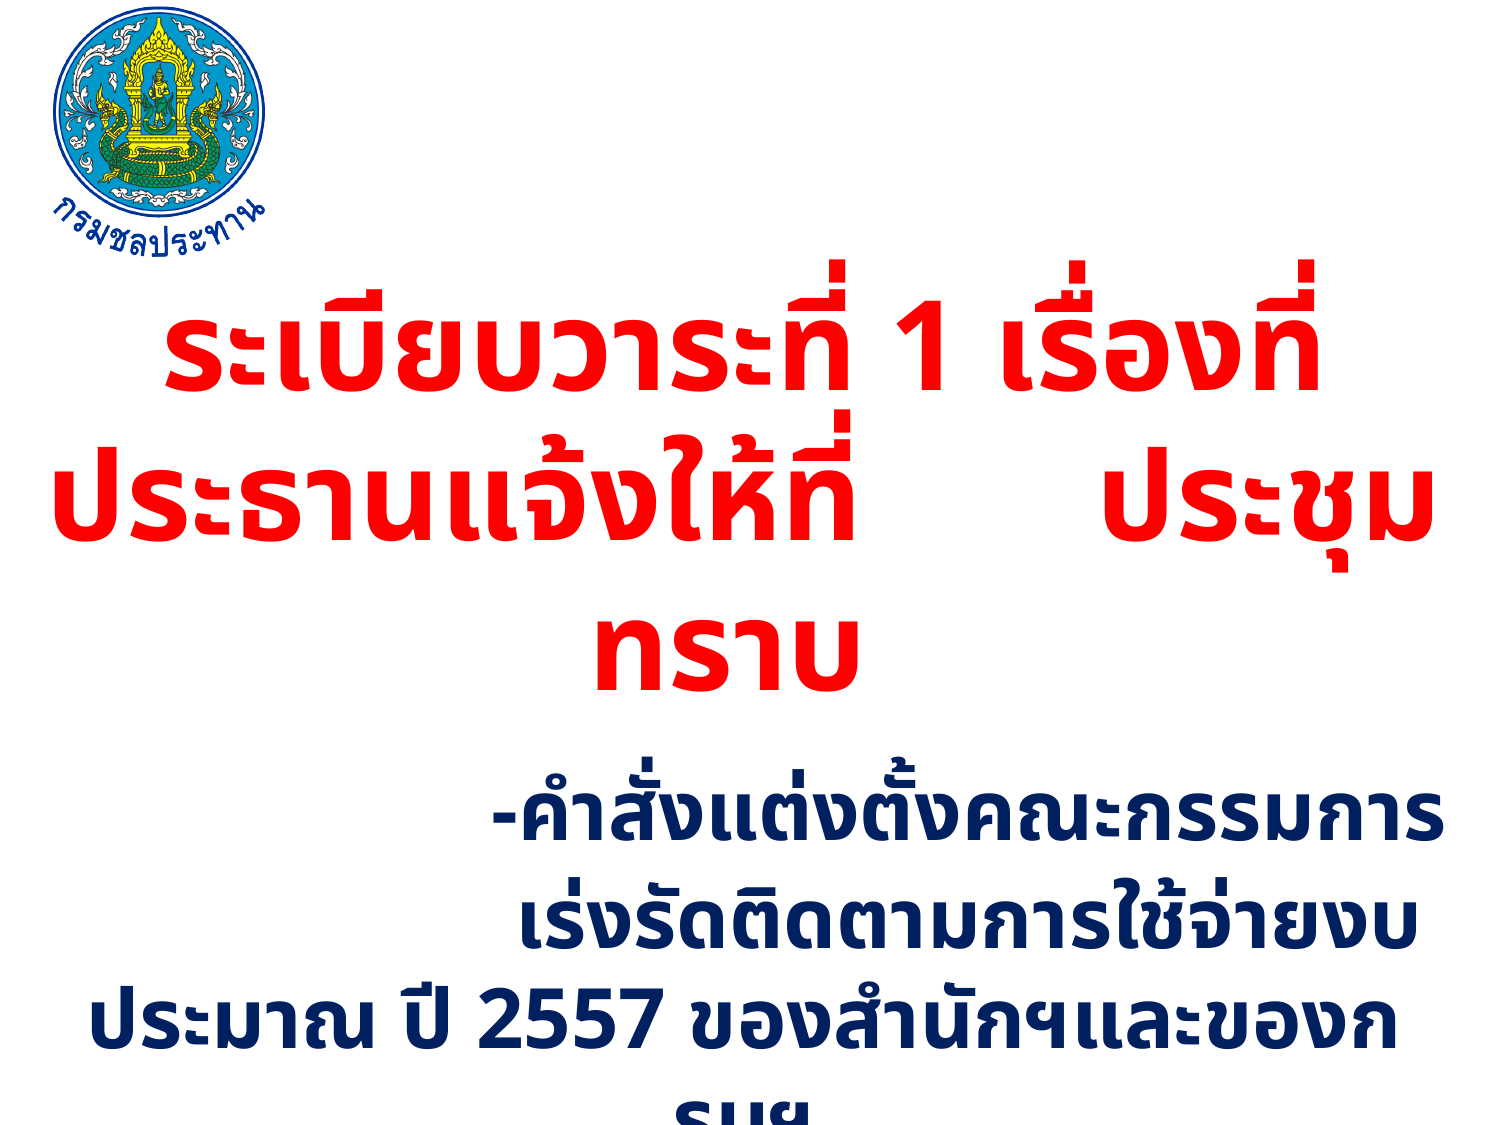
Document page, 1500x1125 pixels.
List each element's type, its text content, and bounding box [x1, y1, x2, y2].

text_box ระเบียบวาระที่ 1 เรื่องที่ประธานแจ้งให้ที่ ประชุมทราบ -คำสั่งแต่งตั้งคณะกรรมการ เร่งรัดติดตามการใช้จ่ายงบประมาณ ปี 2557 ของสำนักฯและของกรมฯ [23, 257, 1465, 1079]
picture [46, 0, 270, 265]
